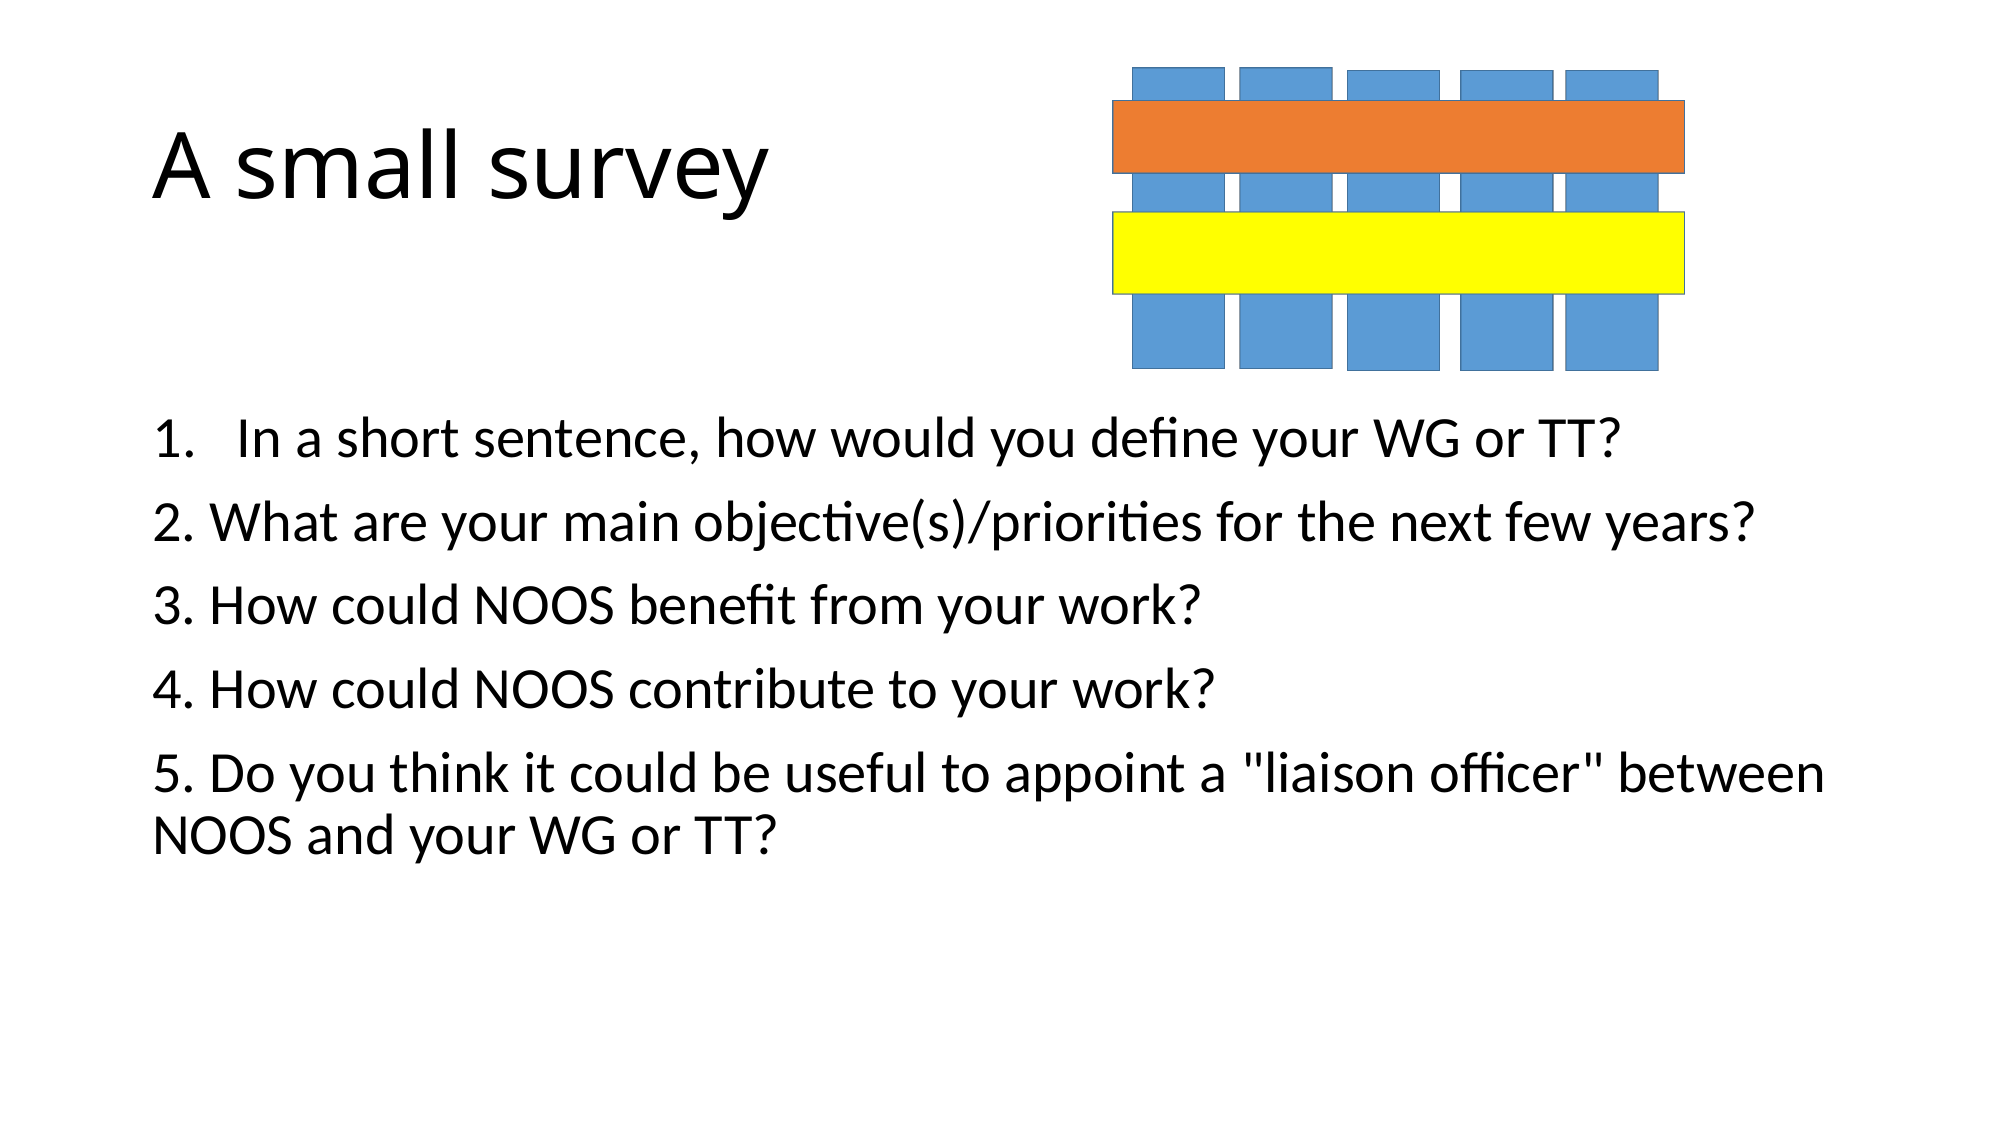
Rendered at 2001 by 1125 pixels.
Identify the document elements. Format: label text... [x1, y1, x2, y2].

picture [1112, 67, 1685, 371]
list In a short sentence, how would you define your WG or TT? 2. What are your main objective(s)/priorities for the next few years? 3. How could NOOS benefit from your work? 4. How could NOOS contribute to your work? 5. Do you think it could be useful to appoint a "liaison officer" between NOOS and your WG or TT? [137, 399, 1863, 942]
title A small survey [137, 59, 1863, 278]
